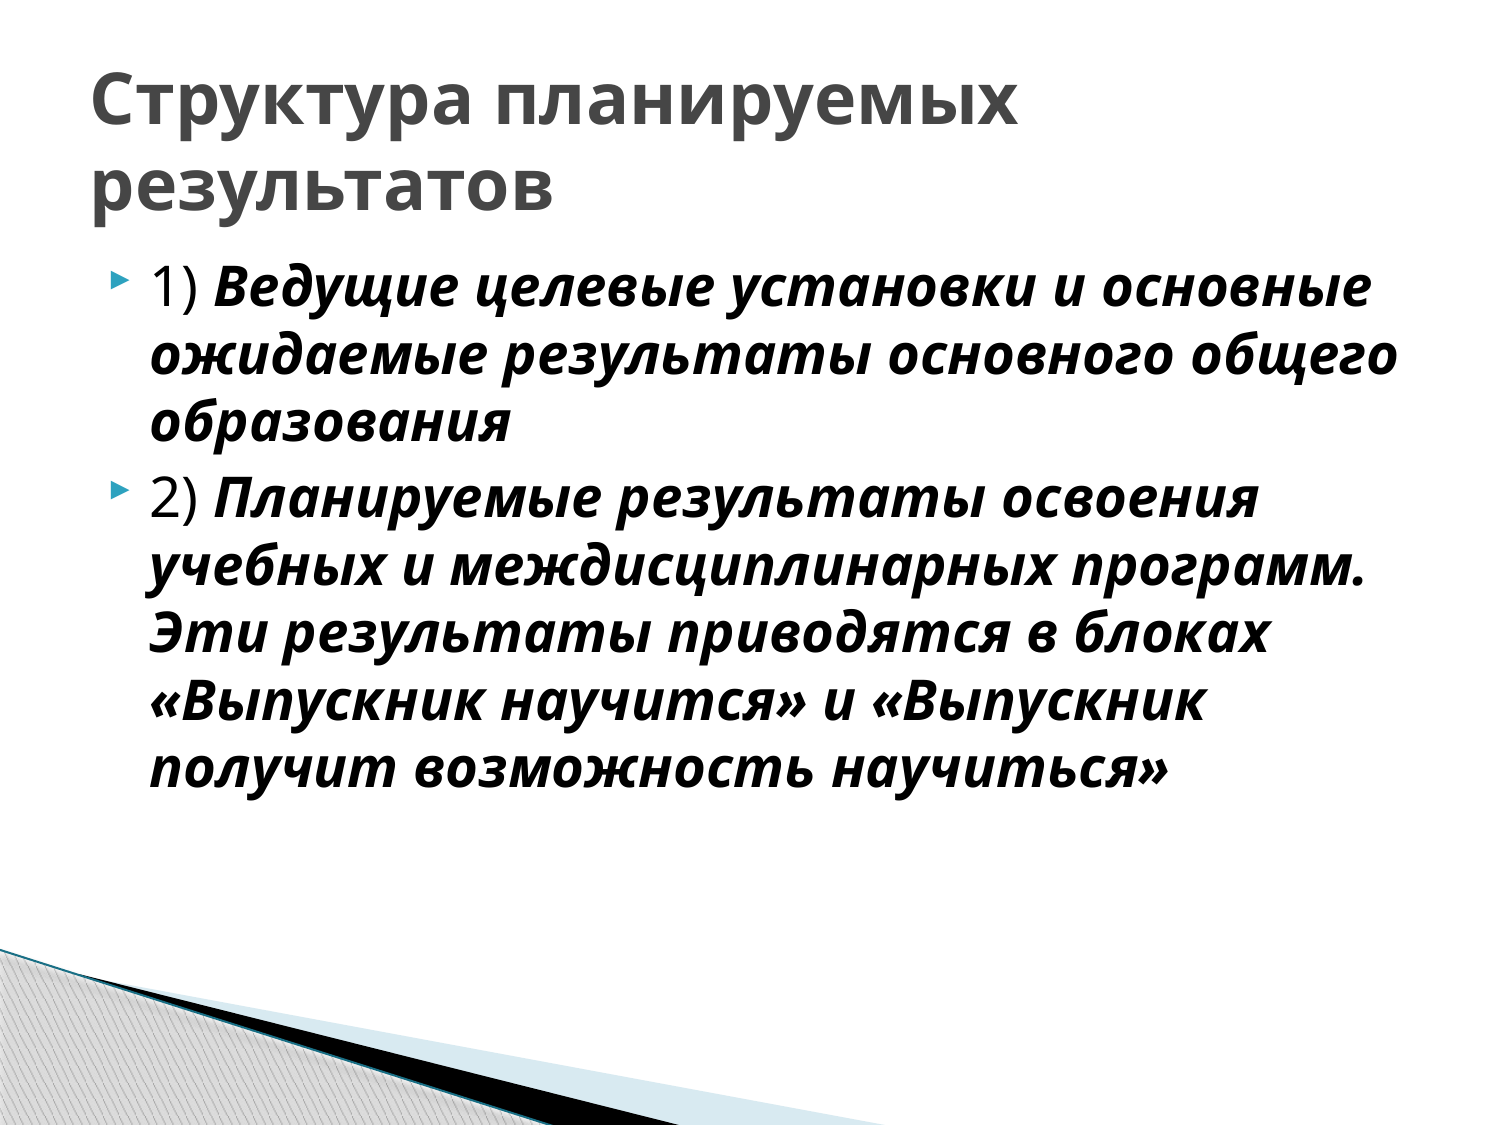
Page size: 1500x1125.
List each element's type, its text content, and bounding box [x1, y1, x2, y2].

list 1) Ведущие целевые установки и основные ожидаемые результаты основного общего образования 2) Планируемые результаты освоения учебных и междисциплинарных программ. Эти результаты приводятся в блоках «Выпускник научится» и «Выпускник получит возможность научиться» [75, 243, 1425, 986]
title Структура планируемых результатов [75, 45, 1425, 233]
